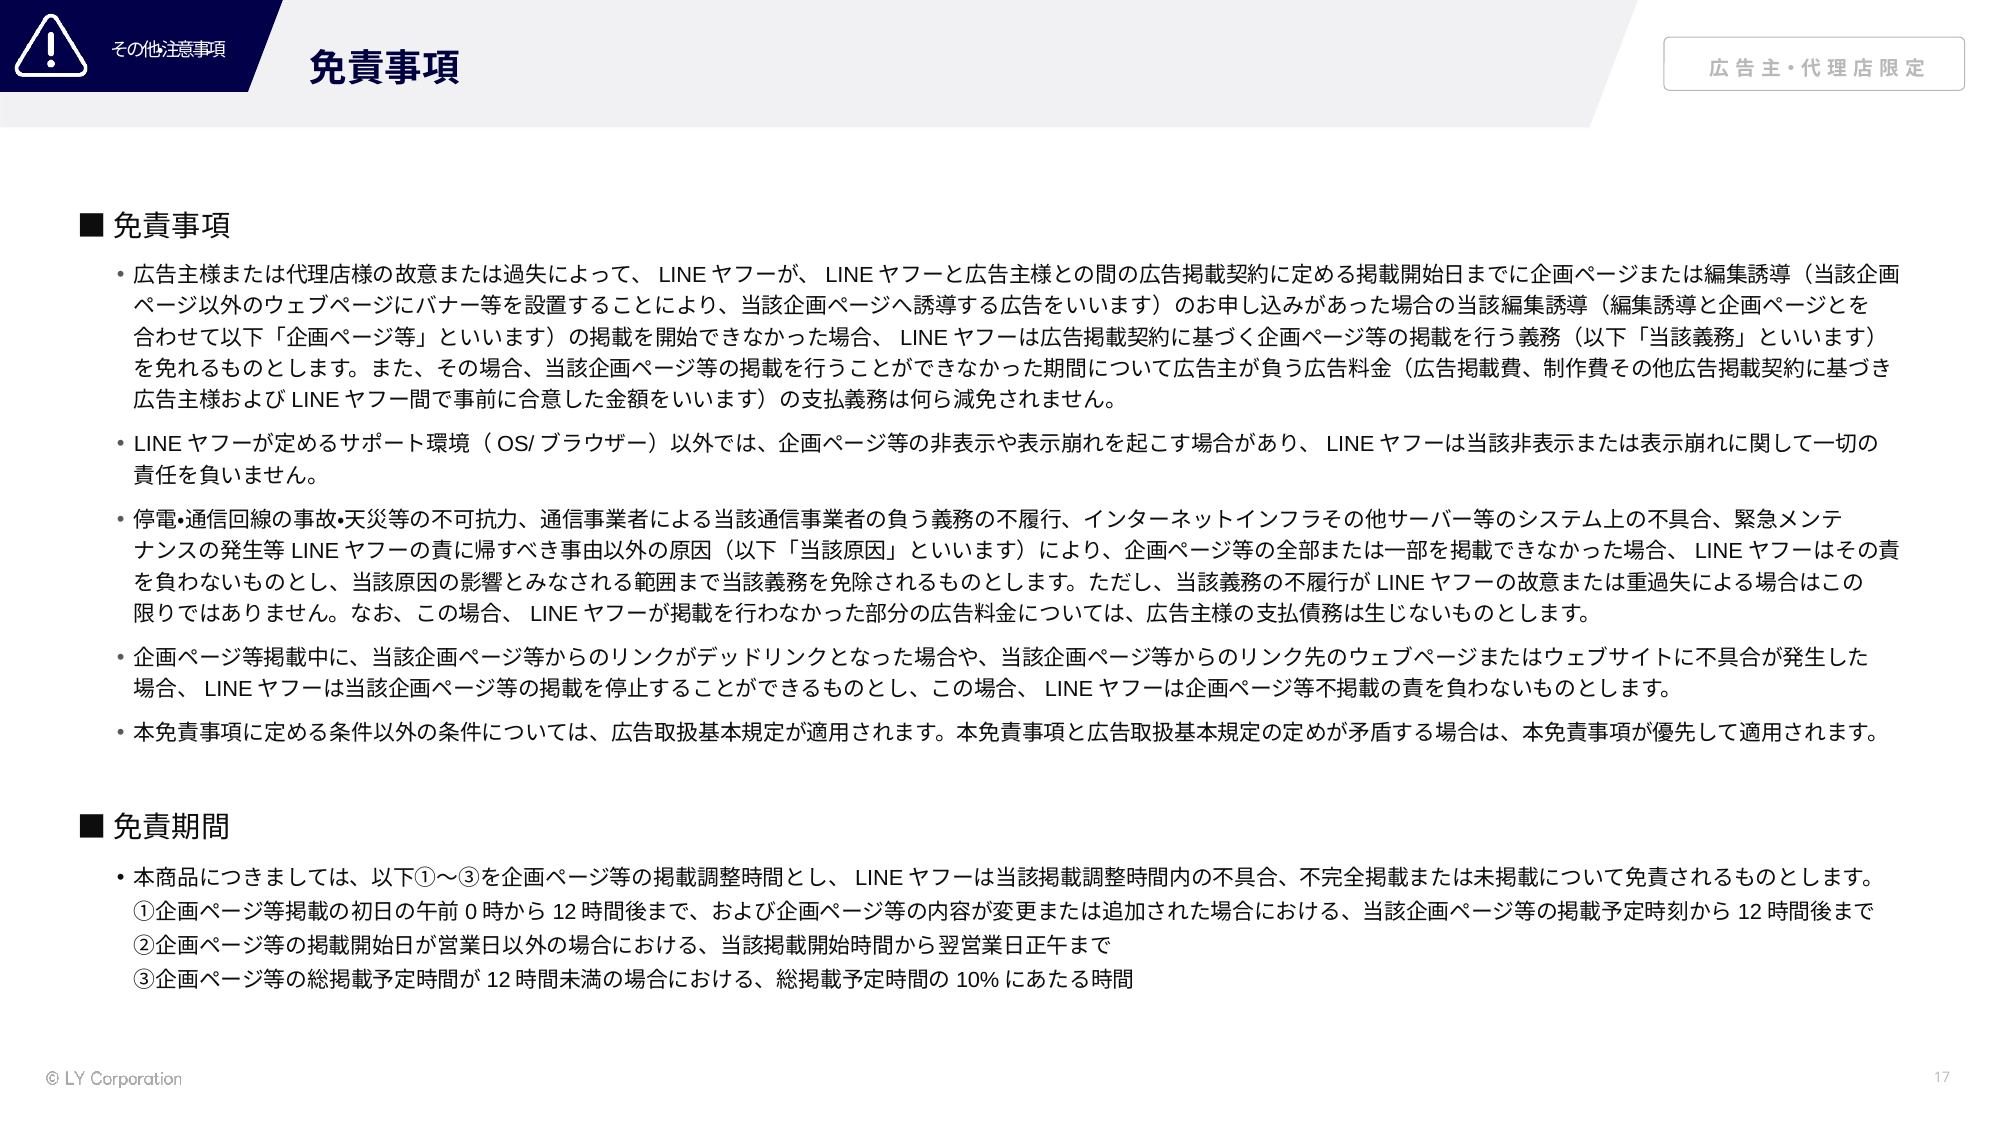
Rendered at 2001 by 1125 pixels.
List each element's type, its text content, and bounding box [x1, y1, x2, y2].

text_box ■免責事項 広告主様または代理店様の故意または過失によって、LINEヤフーが、LINEヤフーと広告主様との間の広告掲載契約に定める掲載開始日までに企画ページまたは編集誘導（当該企画 ページ以外のウェブページにバナー等を設置することにより、当該企画ページへ誘導する広告をいいます）のお申し込みがあった場合の当該編集誘導（編集誘導と企画ページとを 合わせて以下「企画ページ等」といいます）の掲載を開始できなかった場合、LINEヤフーは広告掲載契約に基づく企画ページ等の掲載を行う義務（以下「当該義務」といいます） を免れるものとします。また、その場合、当該企画ページ等の掲載を行うことができなかった期間について広告主が負う広告料金（広告掲載費、制作費その他広告掲載契約に基づき 広告主様およびLINEヤフー間で事前に合意した金額をいいます）の支払義務は何ら減免されません。 LINEヤフーが定めるサポート環境（OS/ブラウザー）以外では、企画ページ等の非表示や表示崩れを起こす場合があり、LINEヤフーは当該非表示または表示崩れに関して一切の 責任を負いません。 停電・通信回線の事故・天災等の不可抗力、通信事業者による当該通信事業者の負う義務の不履行、インターネットインフラその他サーバー等のシステム上の不具合、緊急メンテ ナンスの発生等LINEヤフーの責に帰すべき事由以外の原因（以下「当該原因」といいます）により、企画ページ等の全部または一部を掲載できなかった場合、LINEヤフーはその責 を負わないものとし、当該原因の影響とみなされる範囲まで当該義務を免除されるものとします。ただし、当該義務の不履行がLINEヤフーの故意または重過失による場合はこの 限りではありません。なお、この場合、LINEヤフーが掲載を行わなかった部分の広告料金については、広告主様の支払債務は生じないものとします。 企画ページ等掲載中に、当該企画ページ等からのリンクがデッドリンクとなった場合や、当該企画ページ等からのリンク先のウェブページまたはウェブサイトに不具合が発生した 場合、LINEヤフーは当該企画ページ等の掲載を停止することができるものとし、この場合、LINEヤフーは企画ページ等不掲載の責を負わないものとします。 本免責事項に定める条件以外の条件については、広告取扱基本規定が適用されます。本免責事項と広告取扱基本規定の定めが矛盾する場合は、本免責事項が優先して適用されます。 ■免責期間 本商品につきましては、以下①～③を企画ページ等の掲載調整時間とし、LINEヤフーは当該掲載調整時間内の不具合、不完全掲載または未掲載について免責されるものとします。 ①企画ページ等掲載の初日の午前0時から12時間後まで、および企画ページ等の内容が変更または追加された場合における、当該企画ページ等の掲載予定時刻から12時間後まで ②企画ページ等の掲載開始日が営業日以外の場合における、当該掲載開始時間から翌営業日正午まで ③企画ページ等の総掲載予定時間が12時間未満の場合における、総掲載予定時間の10%にあたる時間 [62, 198, 1922, 1054]
picture [46, 1071, 181, 1088]
list 免責事項 [309, 41, 1645, 97]
list その他・注意事項 [97, 13, 240, 81]
picture [9, 5, 92, 87]
